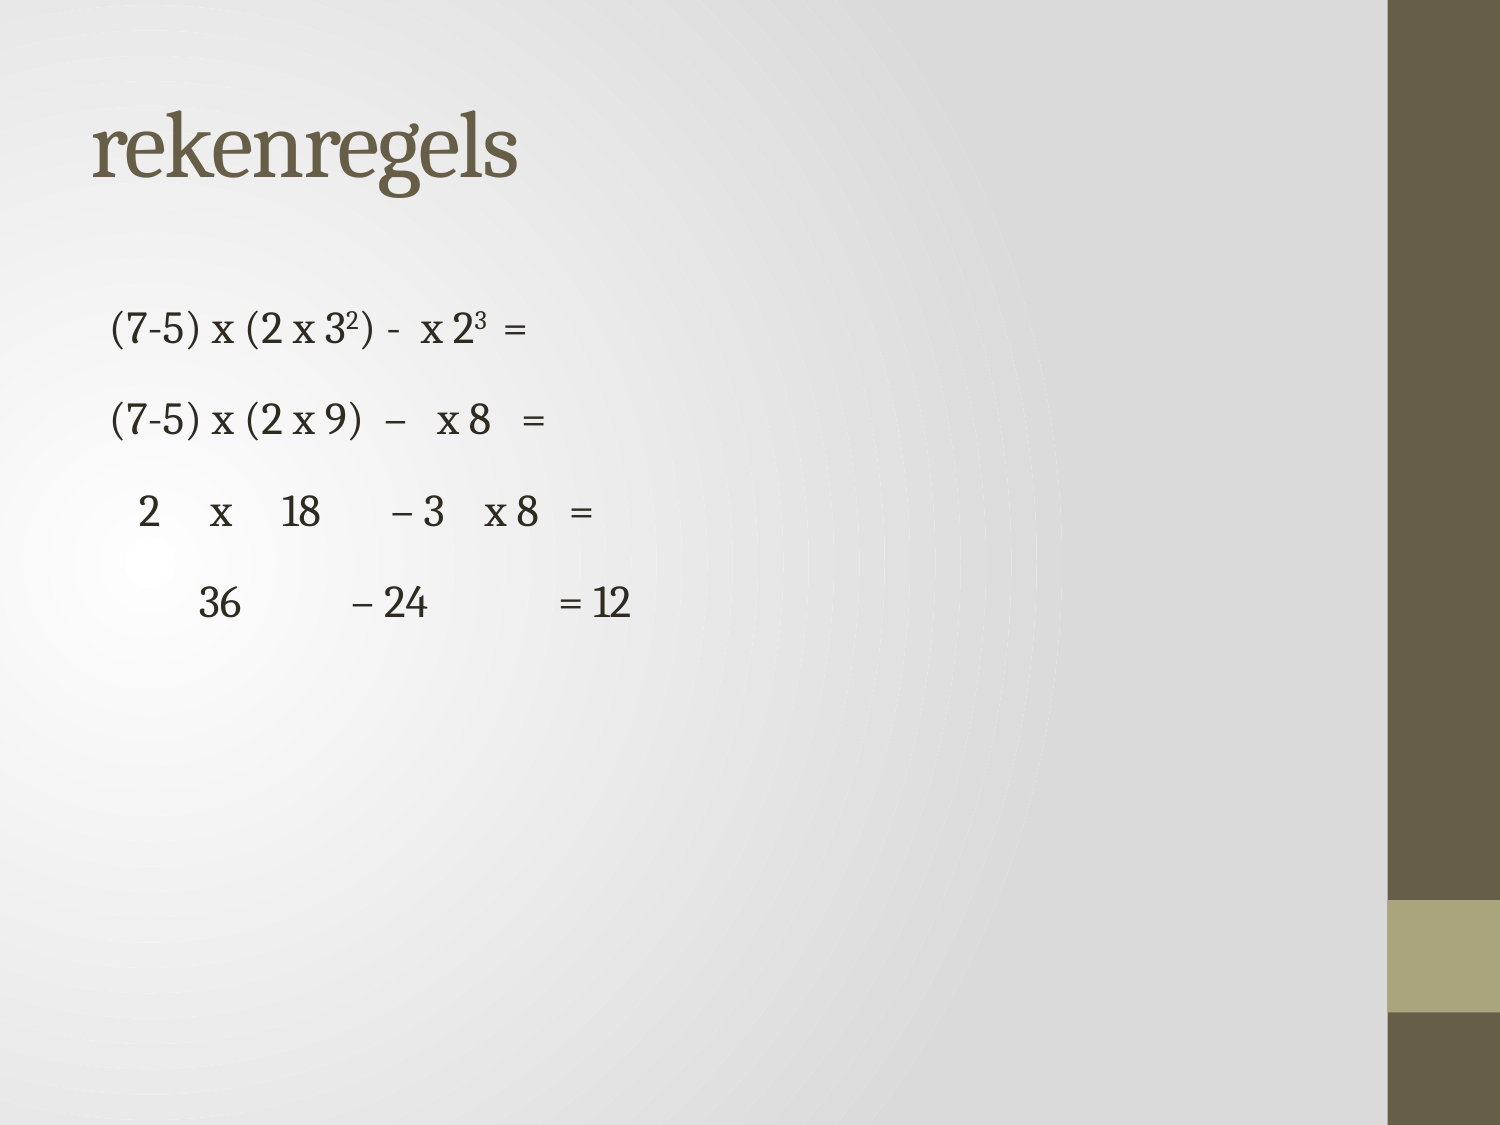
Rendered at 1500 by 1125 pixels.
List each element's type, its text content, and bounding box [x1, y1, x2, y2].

title rekenregels [75, 45, 1325, 233]
